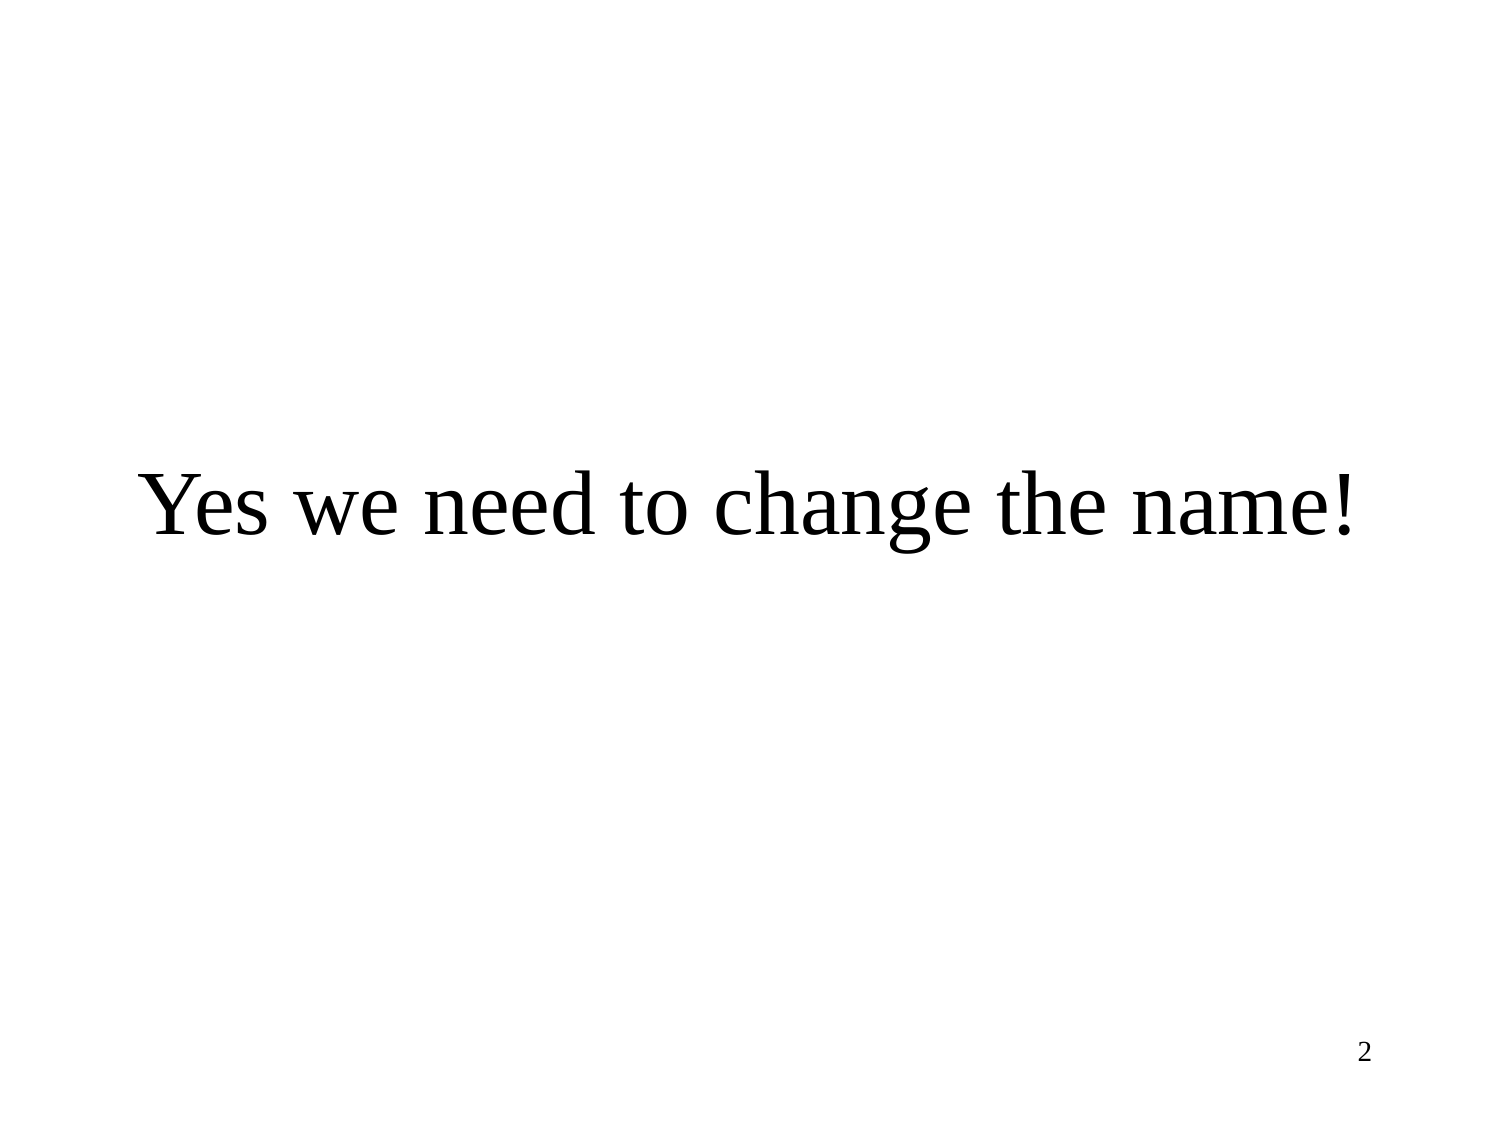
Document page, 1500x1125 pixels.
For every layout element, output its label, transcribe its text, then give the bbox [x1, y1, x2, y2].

slide_number 2 [1074, 1025, 1388, 1100]
title Yes we need to change the name! [112, 404, 1388, 592]
